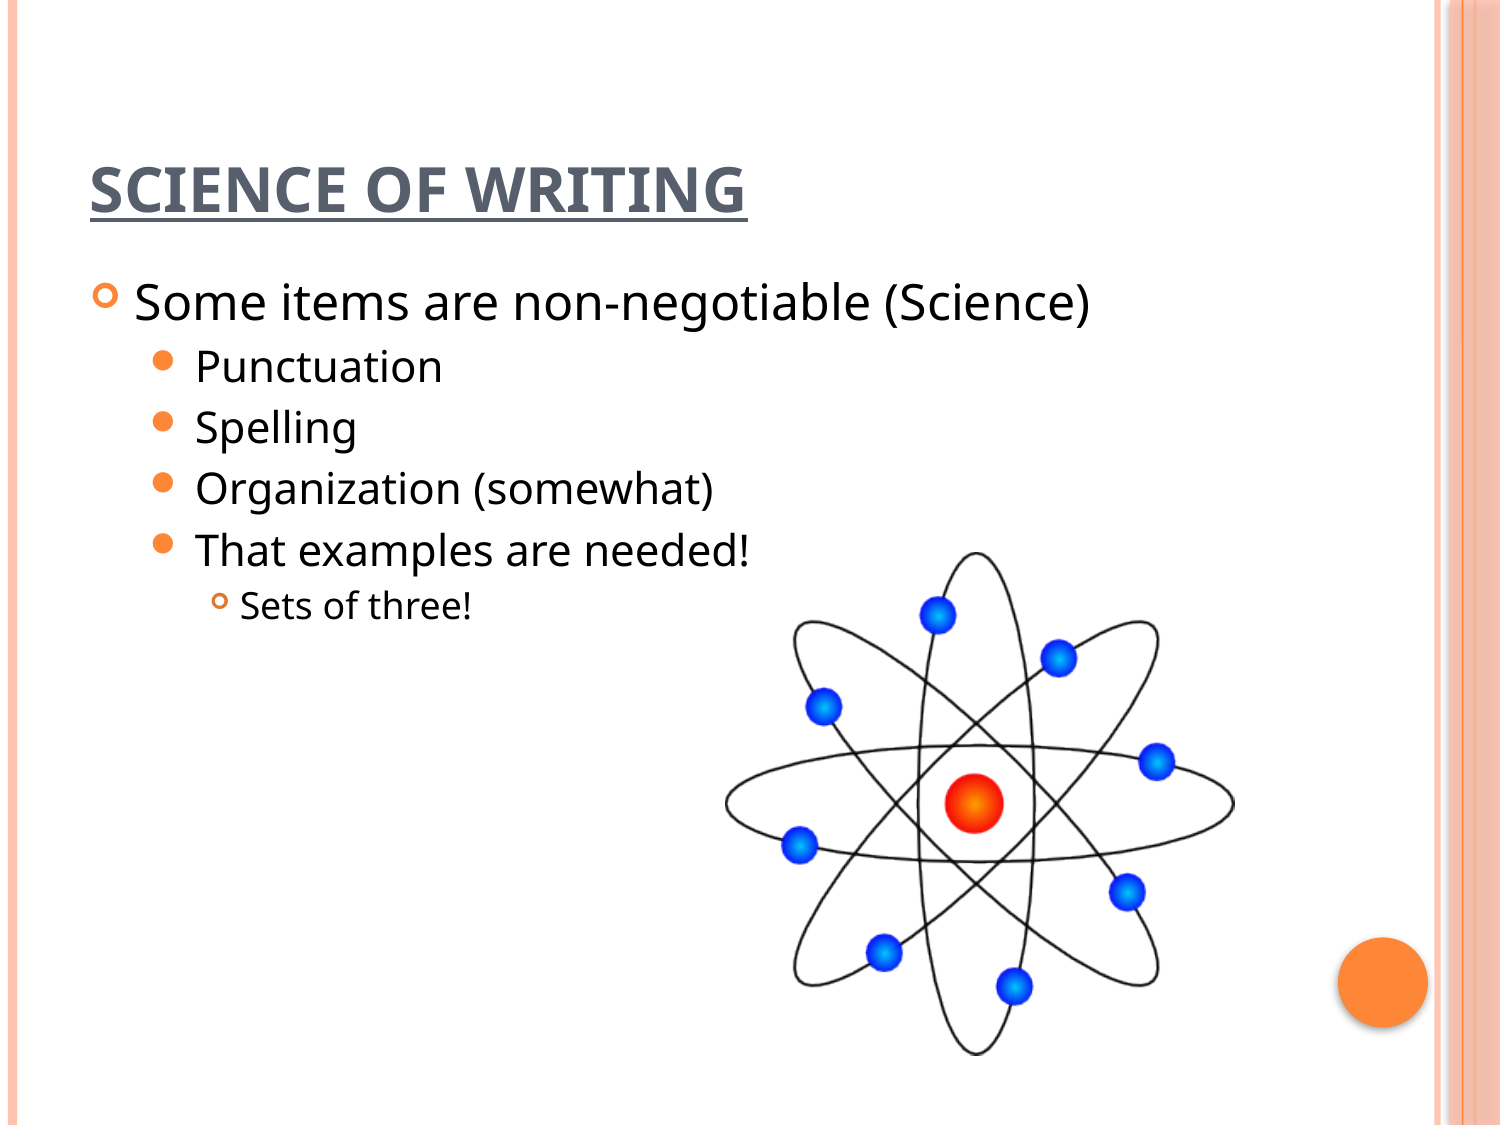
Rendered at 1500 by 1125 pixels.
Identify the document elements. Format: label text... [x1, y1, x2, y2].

picture [724, 551, 1236, 1056]
list Some items are non-negotiable (Science) Punctuation Spelling Organization (somewhat) That examples are needed! Sets of three! [75, 262, 1300, 1062]
title Science of Writing [75, 45, 1300, 233]
